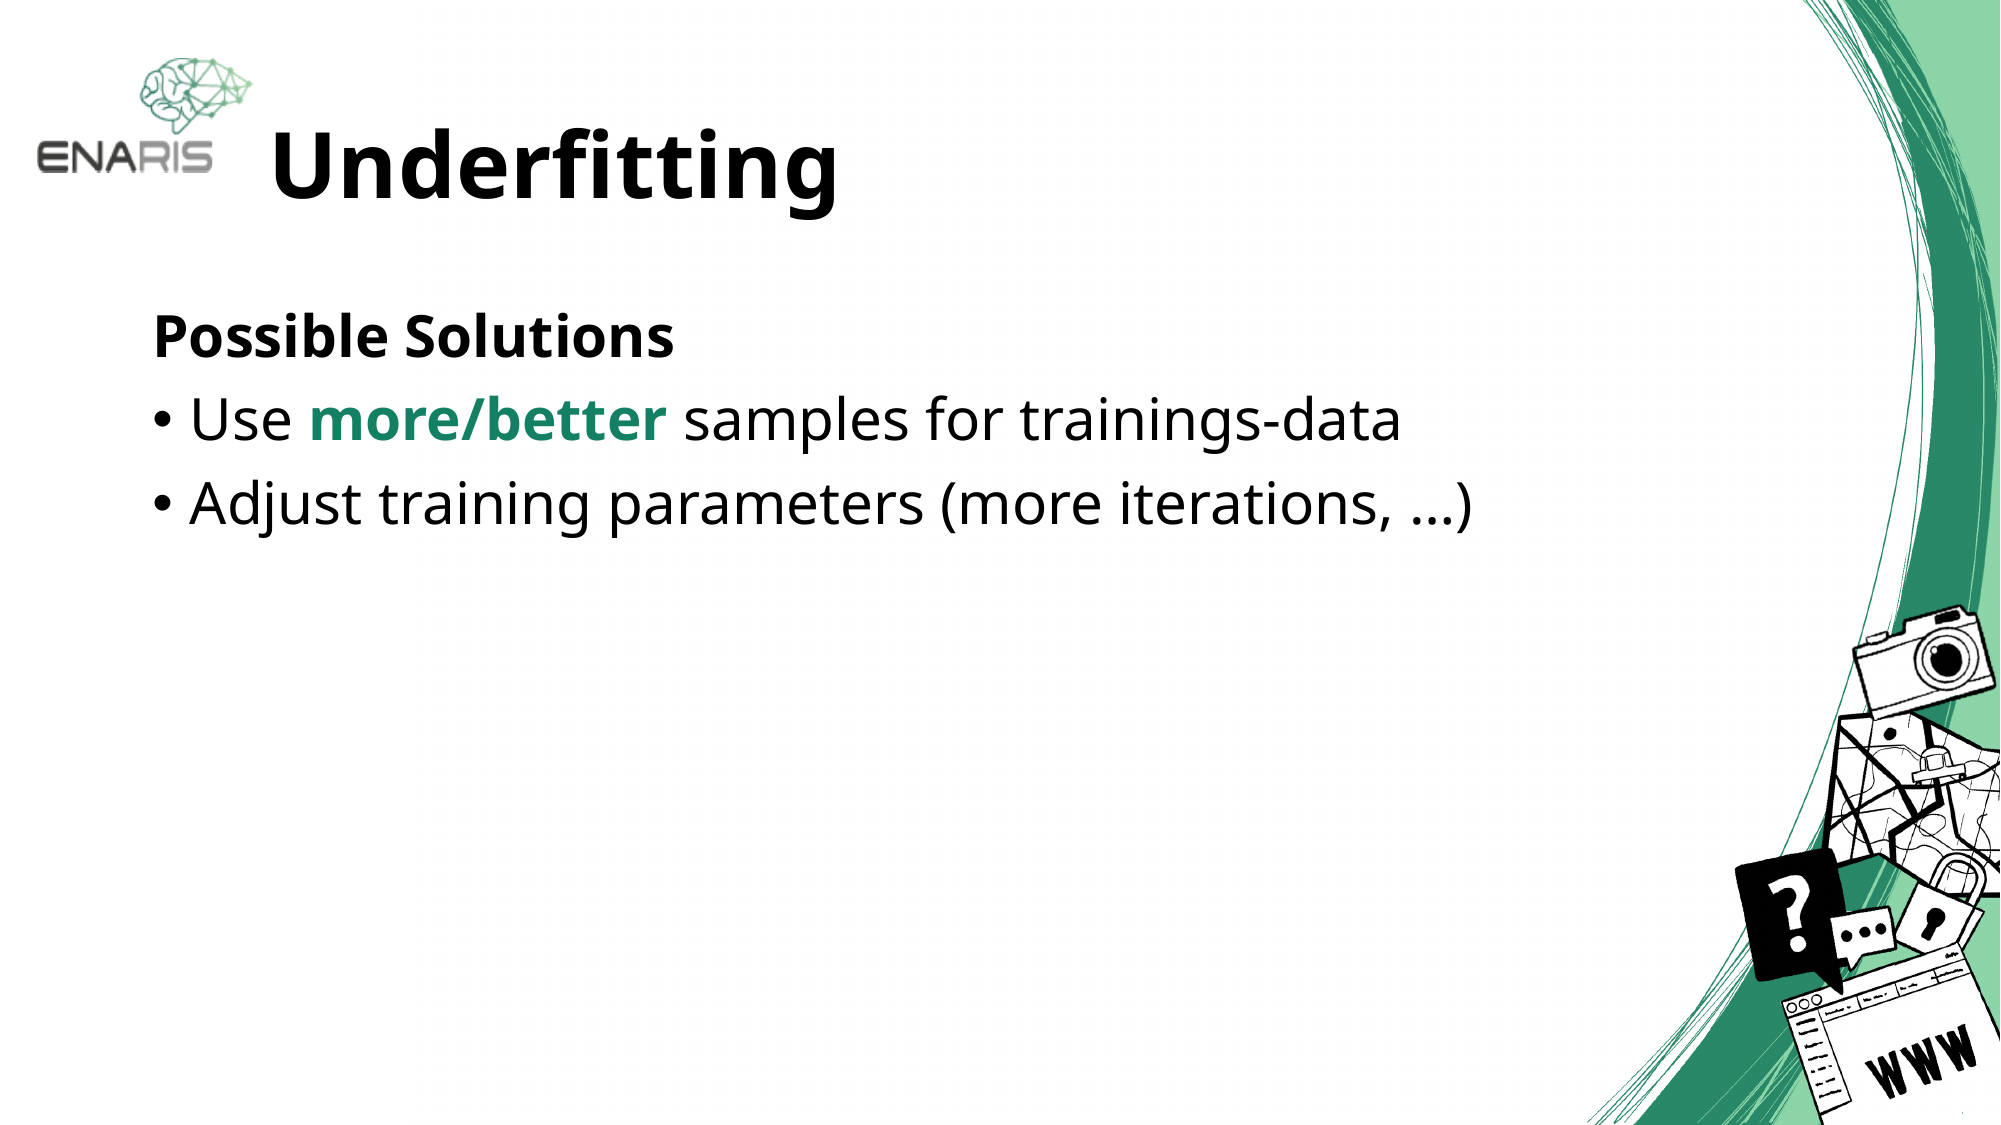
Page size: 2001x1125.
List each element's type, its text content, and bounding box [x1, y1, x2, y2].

picture [408, 0, 2000, 1125]
title Underfitting [253, 59, 1863, 278]
picture [37, 58, 254, 173]
list Possible Solutions Use more/better samples for trainings-data Adjust training parameters (more iterations, …) [137, 299, 1728, 1014]
